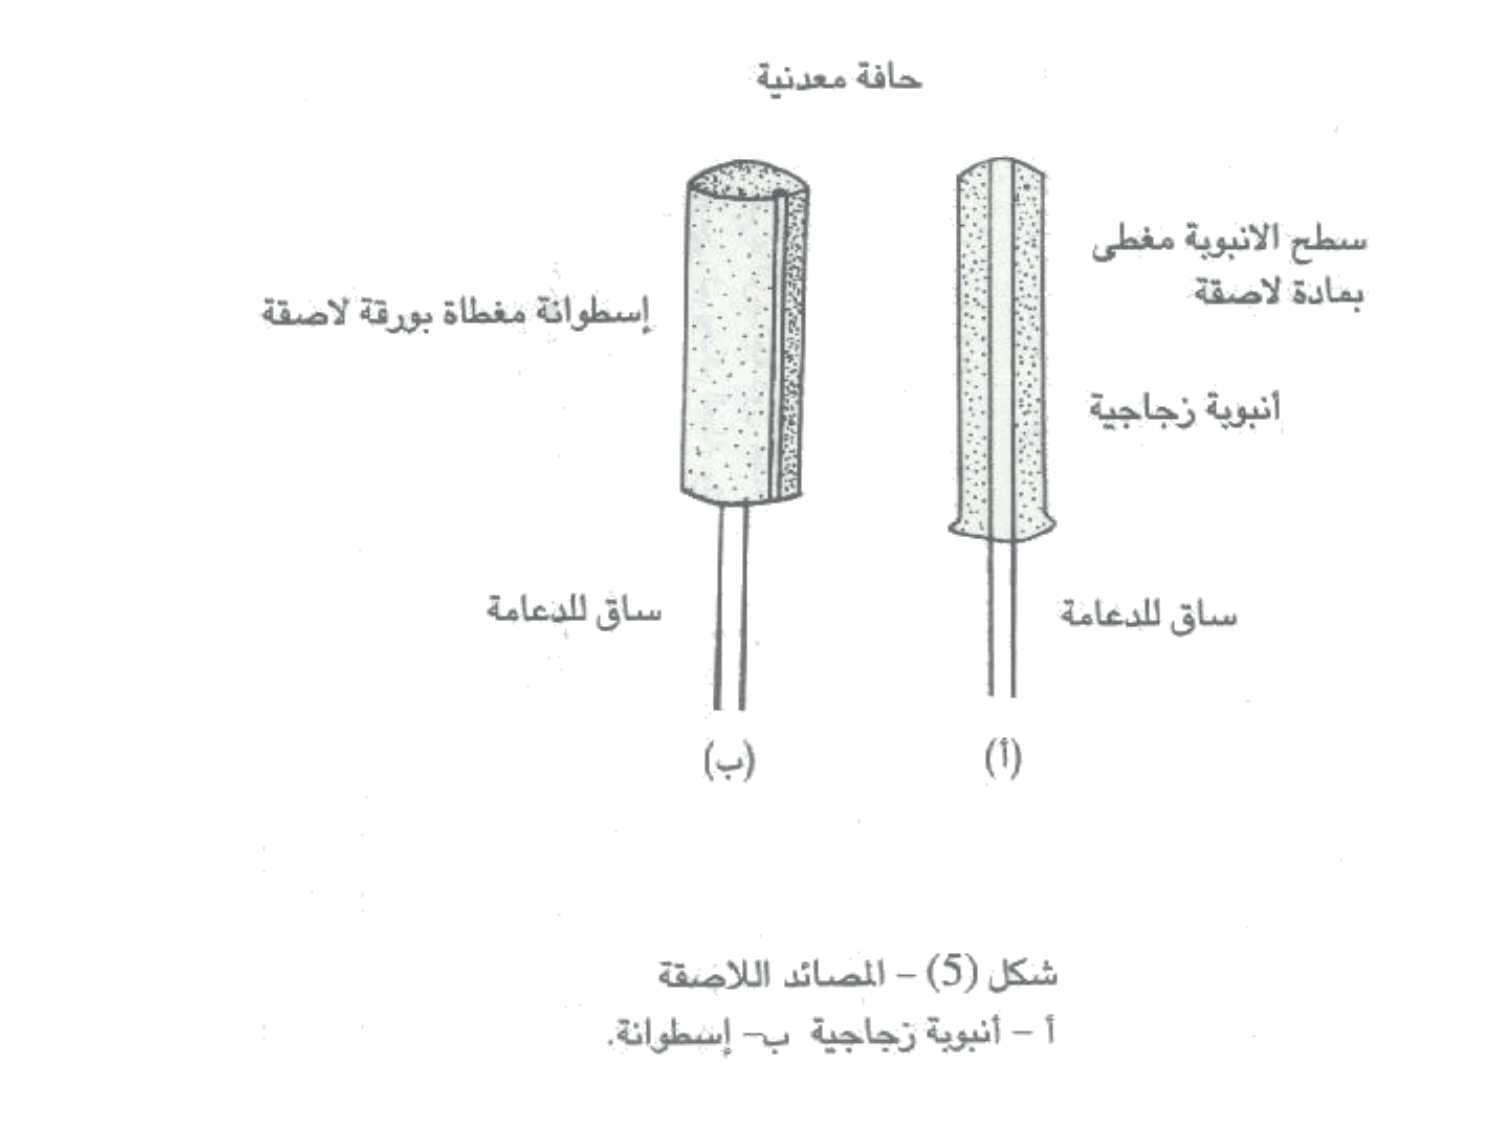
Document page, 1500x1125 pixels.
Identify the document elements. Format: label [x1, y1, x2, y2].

picture [253, 48, 1377, 1063]
